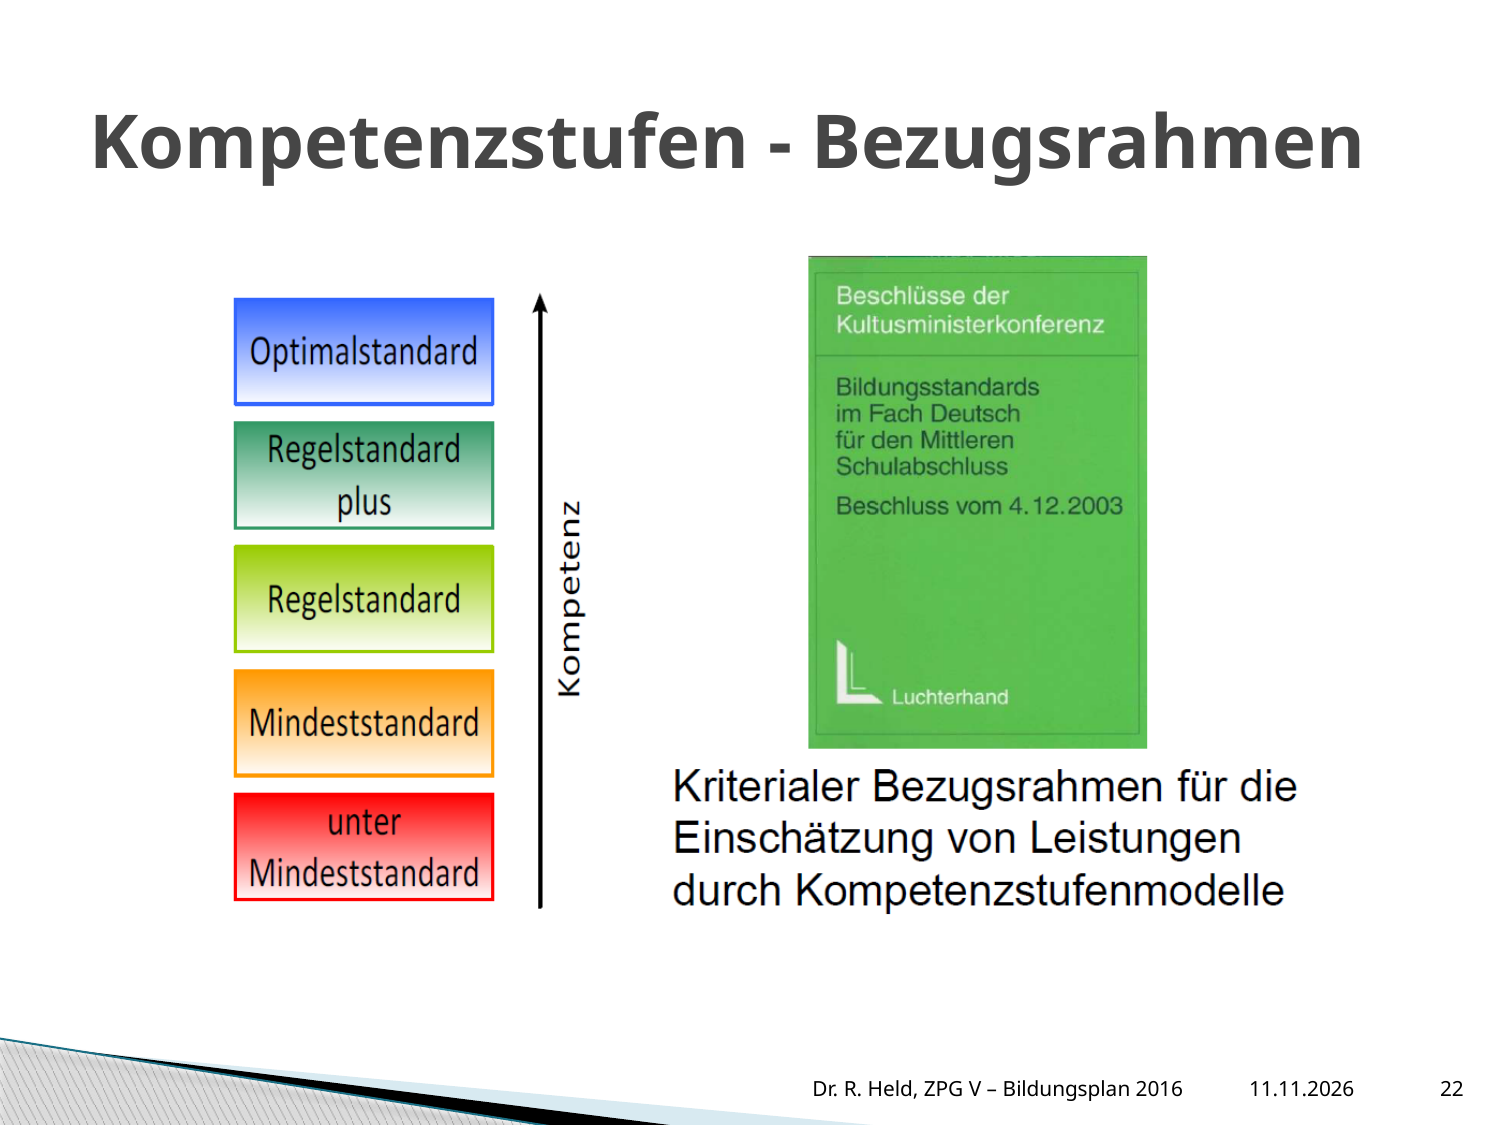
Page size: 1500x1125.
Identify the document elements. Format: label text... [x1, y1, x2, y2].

title Kompetenzstufen - Bezugsrahmen [75, 45, 1425, 233]
footer Dr. R. Held, ZPG V – Bildungsplan 2016 [797, 1051, 1235, 1112]
slide_number 22 [1399, 1051, 1479, 1112]
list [192, 242, 1308, 986]
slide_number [1235, 1051, 1399, 1112]
